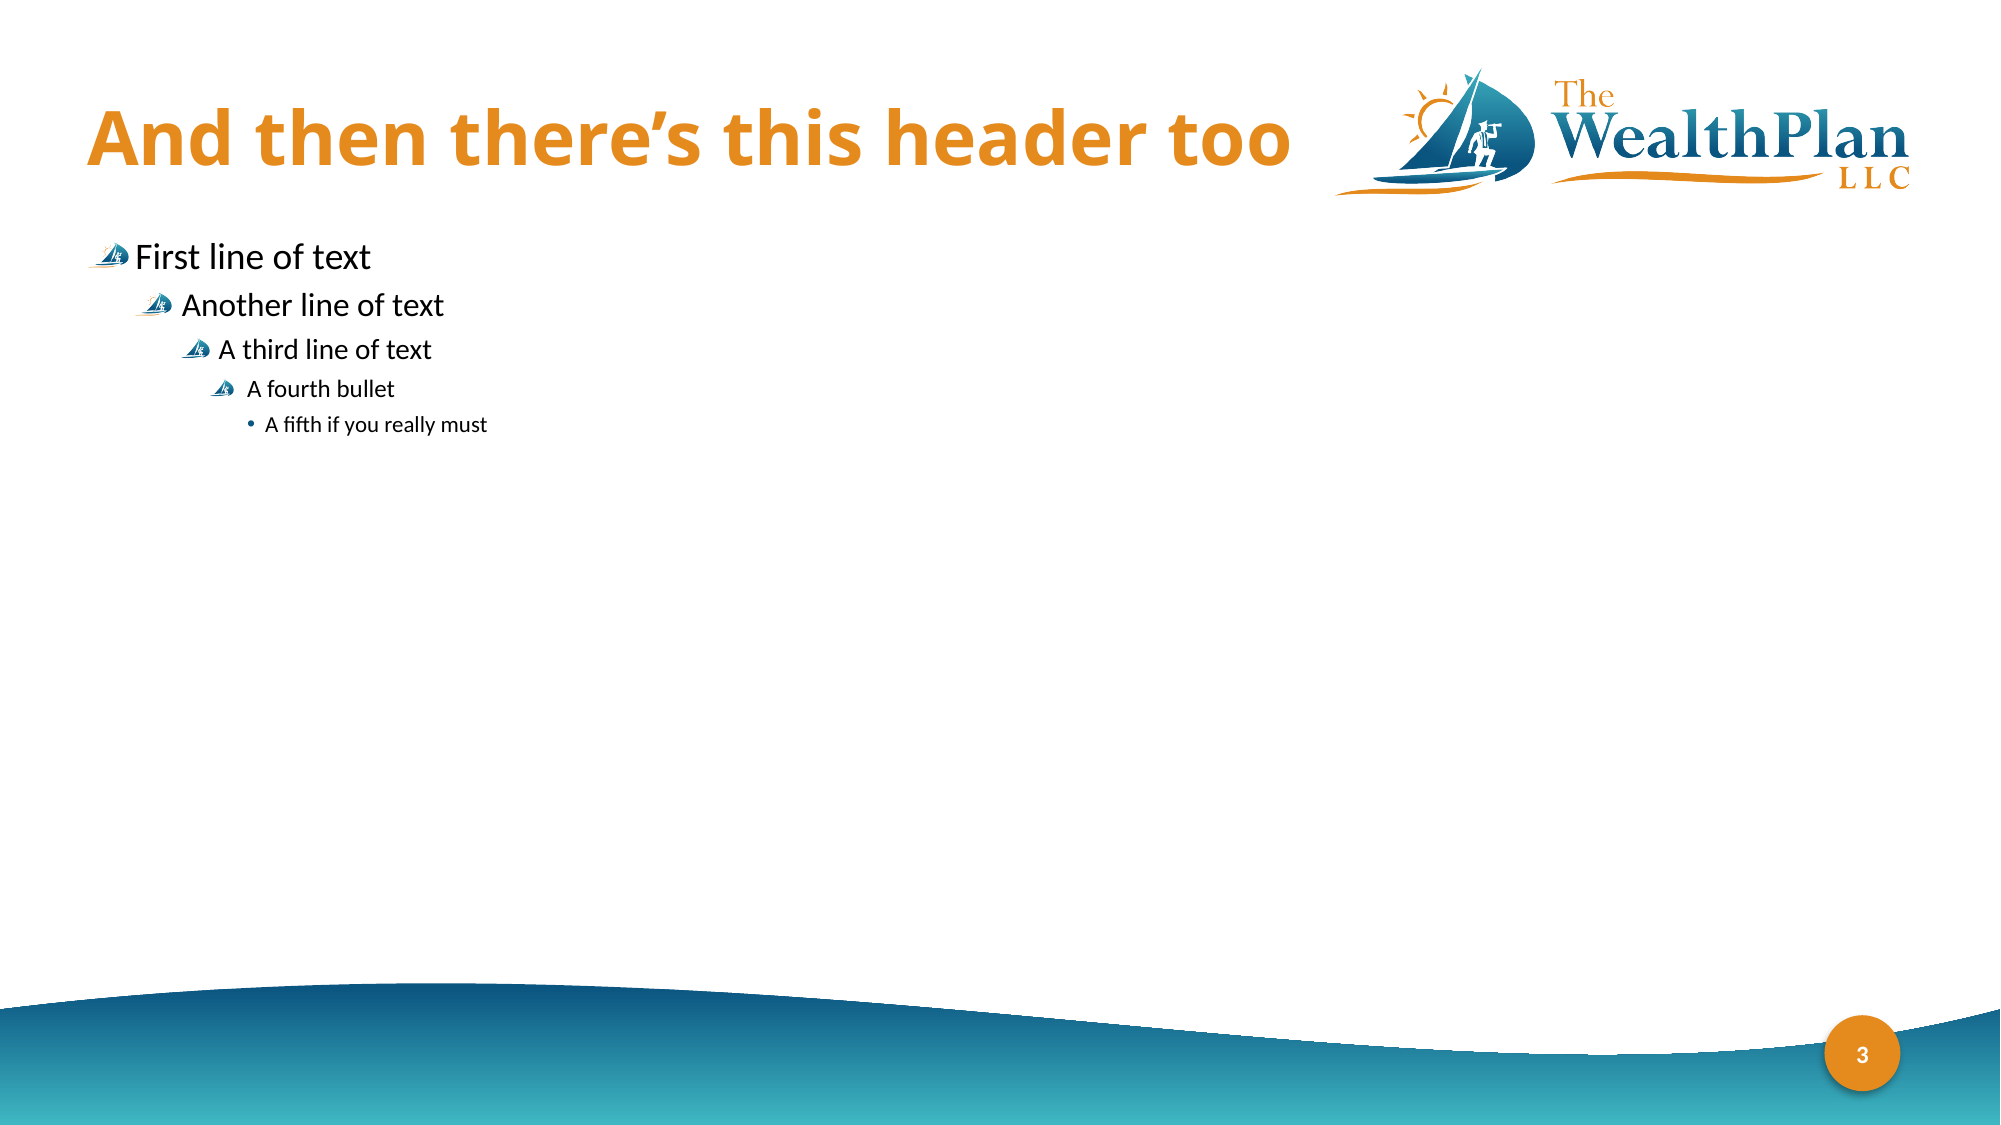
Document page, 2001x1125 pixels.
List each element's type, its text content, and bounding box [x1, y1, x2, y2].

picture [210, 378, 234, 397]
list First line of text Another line of text A third line of text A fourth bullet A fifth if you really must [72, 229, 1922, 950]
slide_number 3 [1824, 1015, 1901, 1092]
picture [87, 241, 124, 268]
picture [181, 337, 210, 359]
title And then there’s this header too [72, 53, 1335, 229]
picture [1335, 67, 1909, 196]
picture [134, 291, 167, 316]
